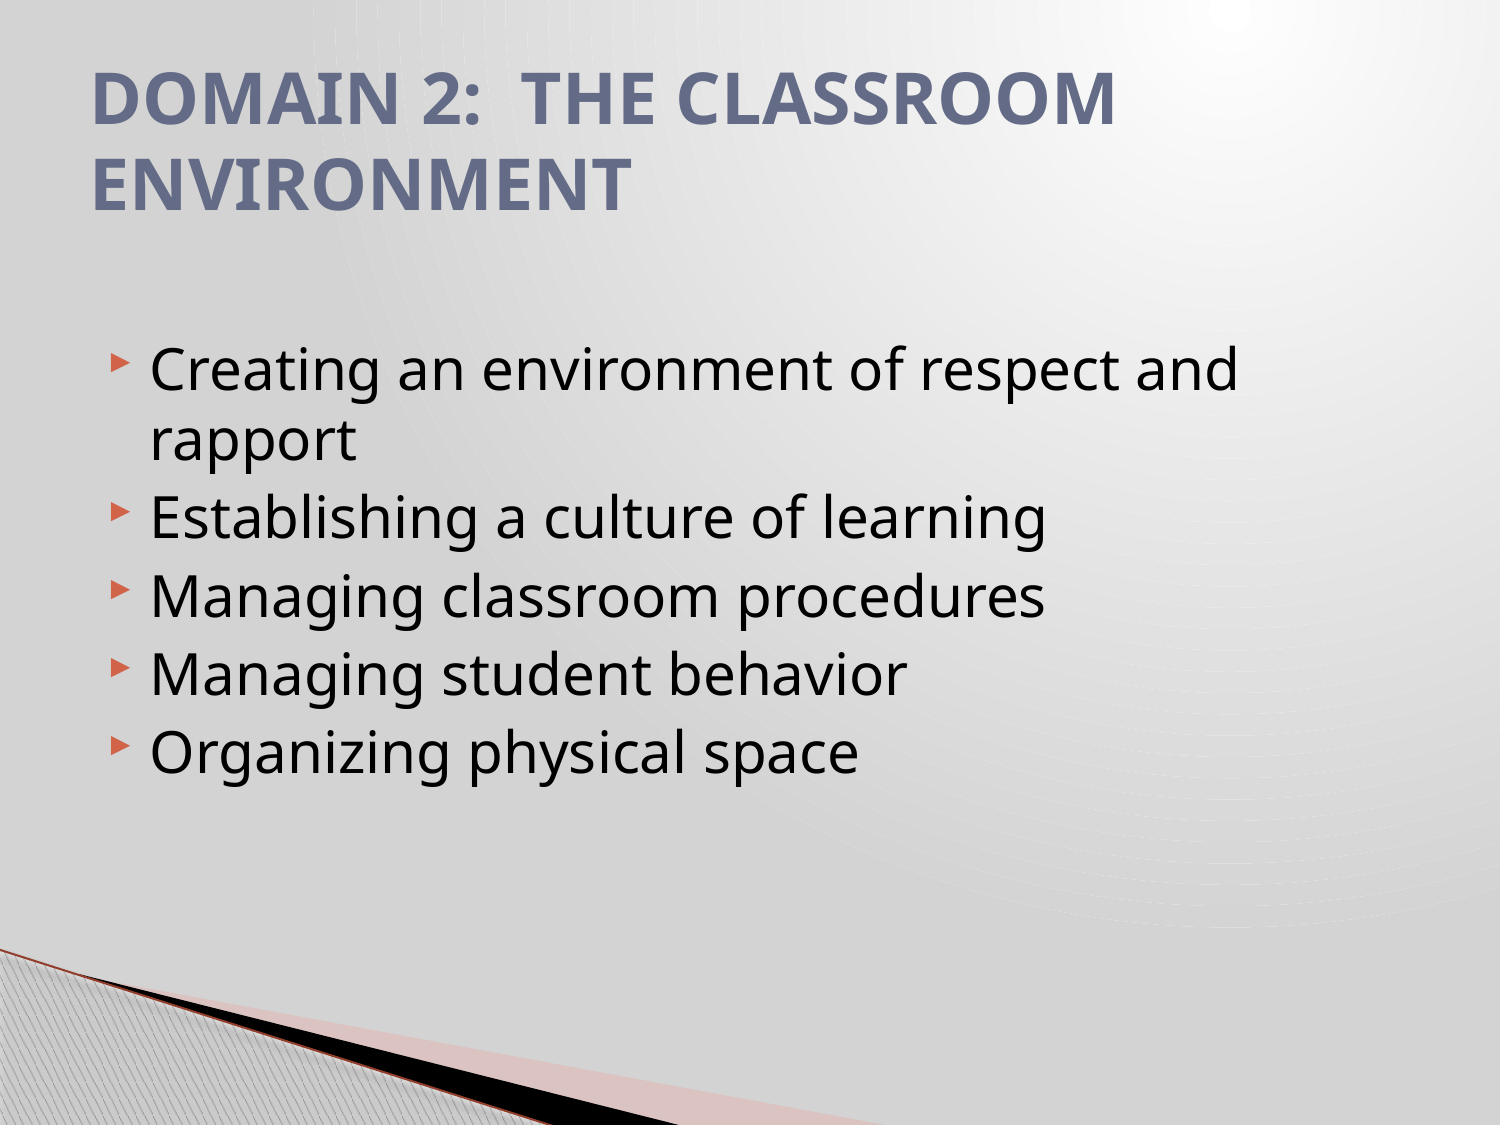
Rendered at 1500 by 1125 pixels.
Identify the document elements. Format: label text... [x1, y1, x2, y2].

title DOMAIN 2: THE CLASSROOM ENVIRONMENT [75, 45, 1425, 233]
list Creating an environment of respect and rapport Establishing a culture of learning Managing classroom procedures Managing student behavior Organizing physical space [75, 324, 1425, 986]
